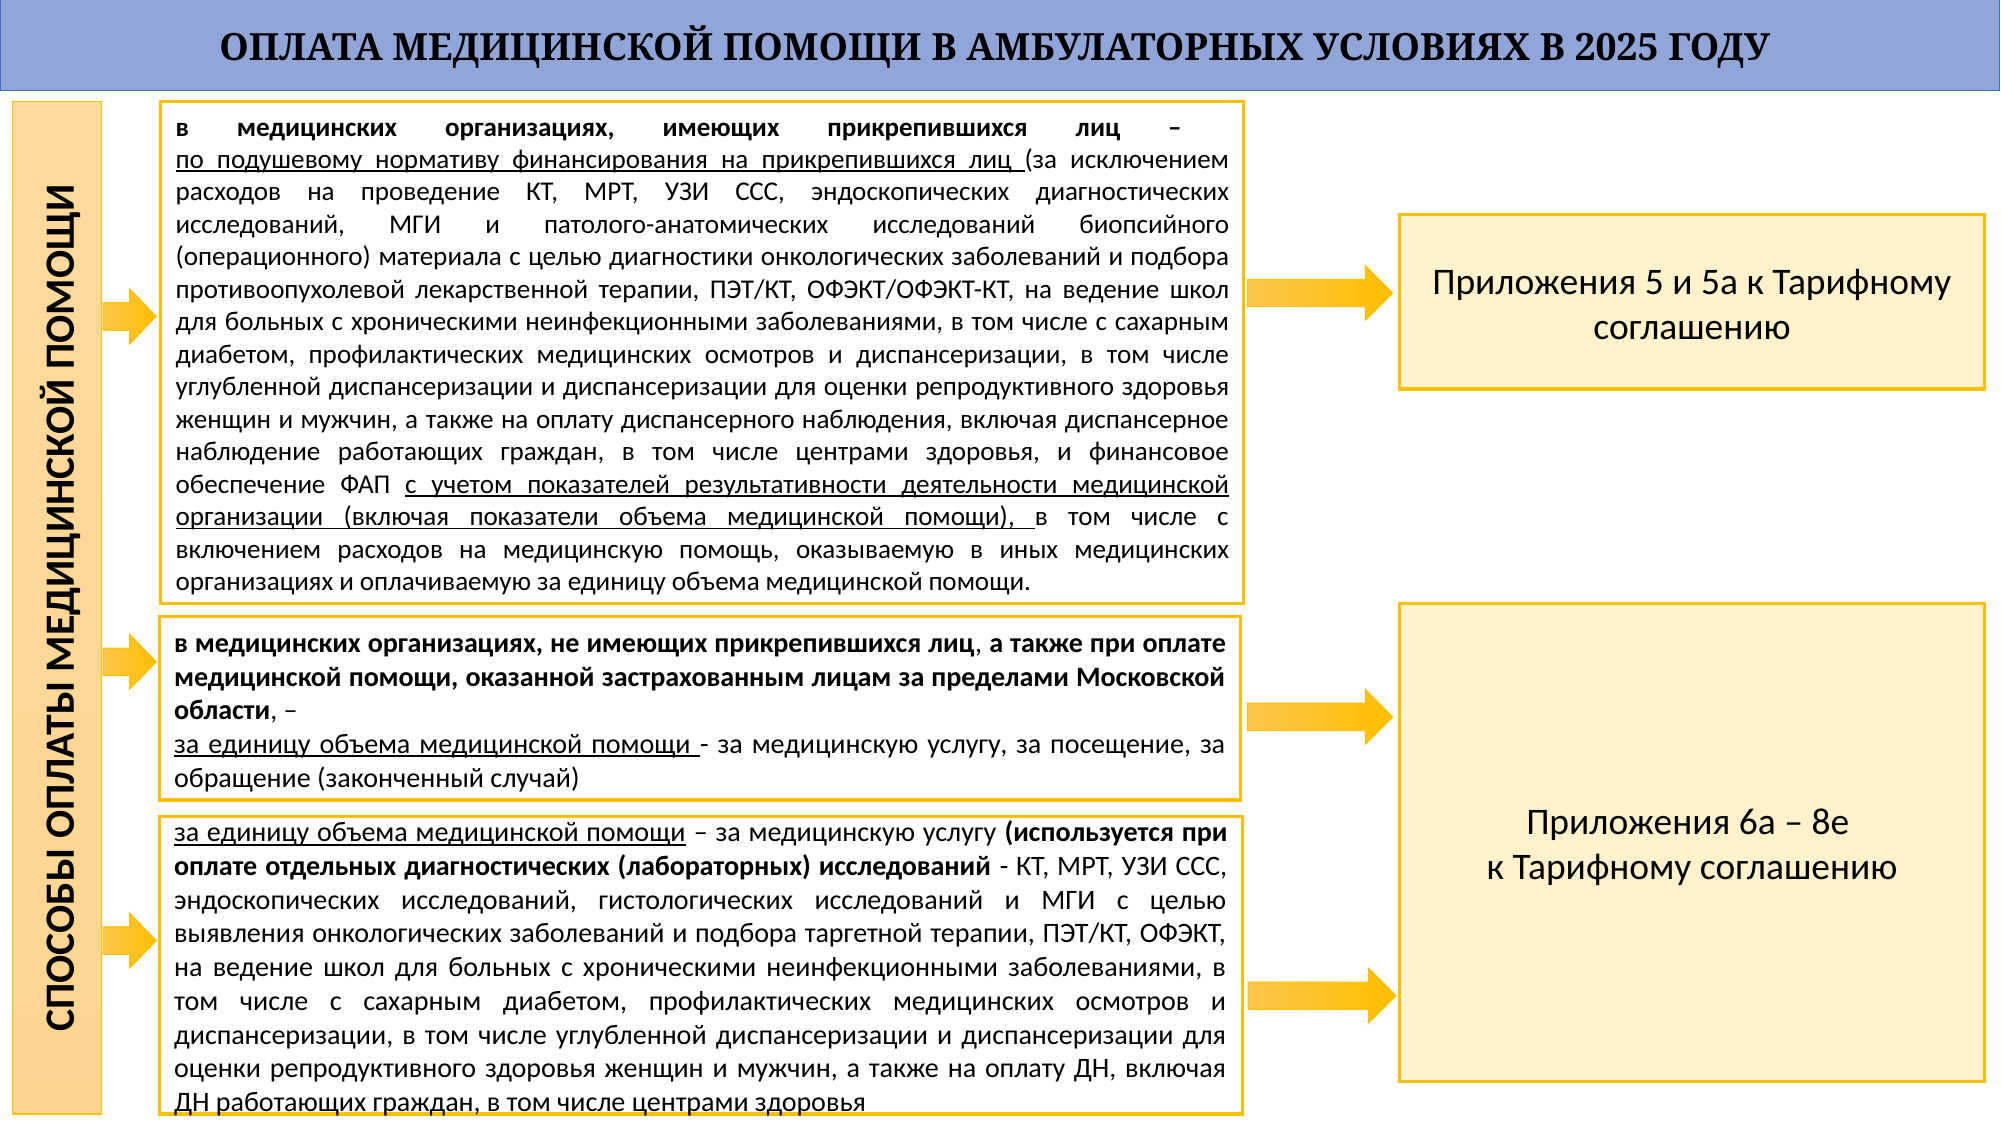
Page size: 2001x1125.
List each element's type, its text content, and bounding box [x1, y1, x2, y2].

text_box [1247, 967, 1397, 1025]
text_box Приложения 6а – 8е к Тарифному соглашению [1399, 603, 1985, 1082]
text_box [102, 633, 157, 691]
text_box [102, 287, 157, 346]
text_box [1246, 264, 1394, 322]
text_box за единицу объема медицинской помощи – за медицинскую услугу (используется при оплате отдельных диагностических (лабораторных) исследований - КТ, МРТ, УЗИ ССС, эндоскопических исследований, гистологических исследований и МГИ с целью выявления онкологических заболеваний и подбора таргетной терапии, ПЭТ/КТ, ОФЭКТ, на ведение школ для больных с хроническими неинфекционными заболеваниями, в том числе с сахарным диабетом, профилактических медицинских осмотров и диспансеризации, в том числе углубленной диспансеризации и диспансеризации для оценки репродуктивного здоровья женщин и мужчин, а также на оплату ДН, включая ДН работающих граждан, в том числе центрами здоровья [159, 816, 1243, 1114]
text_box ОПЛАТА МЕДИЦИНСКОЙ ПОМОЩИ В АМБУЛАТОРНЫХ УСЛОВИЯХ В 2025 ГОДУ [0, 0, 2000, 91]
text_box СПОСОБЫ ОПЛАТЫ МЕДИЦИНСКОЙ ПОМОЩИ [12, 101, 102, 1115]
text_box в медицинских организациях, имеющих прикрепившихся лиц – по подушевому нормативу финансирования на прикрепившихся лиц (за исключением расходов на проведение КТ, МРТ, УЗИ ССС, эндоскопических диагностических исследований, МГИ и патолого-анатомических исследований биопсийного (операционного) материала с целью диагностики онкологических заболеваний и подбора противоопухолевой лекарственной терапии, ПЭТ/КТ, ОФЭКТ/ОФЭКТ-КТ, на ведение школ для больных с хроническими неинфекционными заболеваниями, в том числе с сахарным диабетом, профилактических медицинских осмотров и диспансеризации, в том числе углубленной диспансеризации и диспансеризации для оценки репродуктивного здоровья женщин и мужчин, а также на оплату диспансерного наблюдения, включая диспансерное наблюдение работающих граждан, в том числе центрами здоровья, и финансовое обеспечение ФАП с учетом показателей результативности деятельности медицинской организации (включая показатели объема медицинской помощи), в том числе с включением расходов на медицинскую помощь, оказываемую в иных медицинских организациях и оплачиваемую за единицу объема медицинской помощи. [160, 101, 1244, 604]
text_box [102, 911, 157, 970]
text_box [1246, 688, 1394, 746]
text_box в медицинских организациях, не имеющих прикрепившихся лиц, а также при оплате медицинской помощи, оказанной застрахованным лицам за пределами Московской области, – за единицу объема медицинской помощи - за медицинскую услугу, за посещение, за обращение (законченный случай) [159, 616, 1241, 801]
text_box Приложения 5 и 5а к Тарифному соглашению [1399, 214, 1985, 390]
